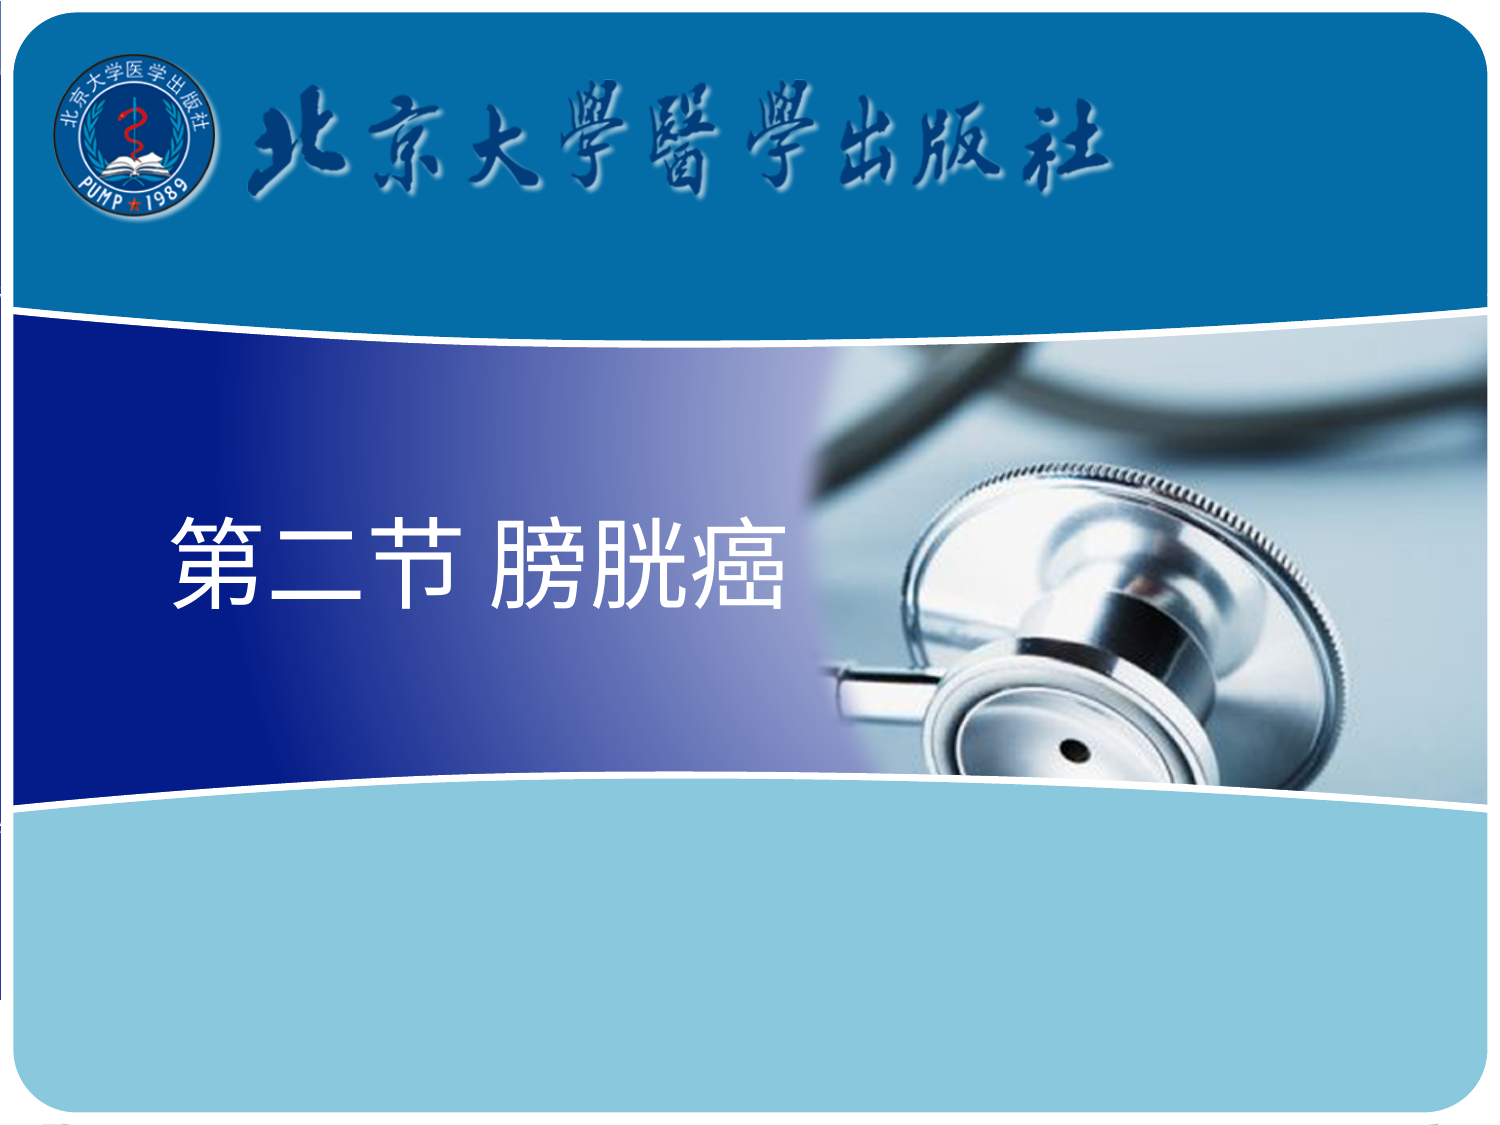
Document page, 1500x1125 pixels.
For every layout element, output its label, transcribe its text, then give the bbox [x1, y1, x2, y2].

title 第二节 膀胱癌 [52, 373, 904, 749]
picture [53, 54, 1117, 225]
picture [14, 315, 1487, 805]
